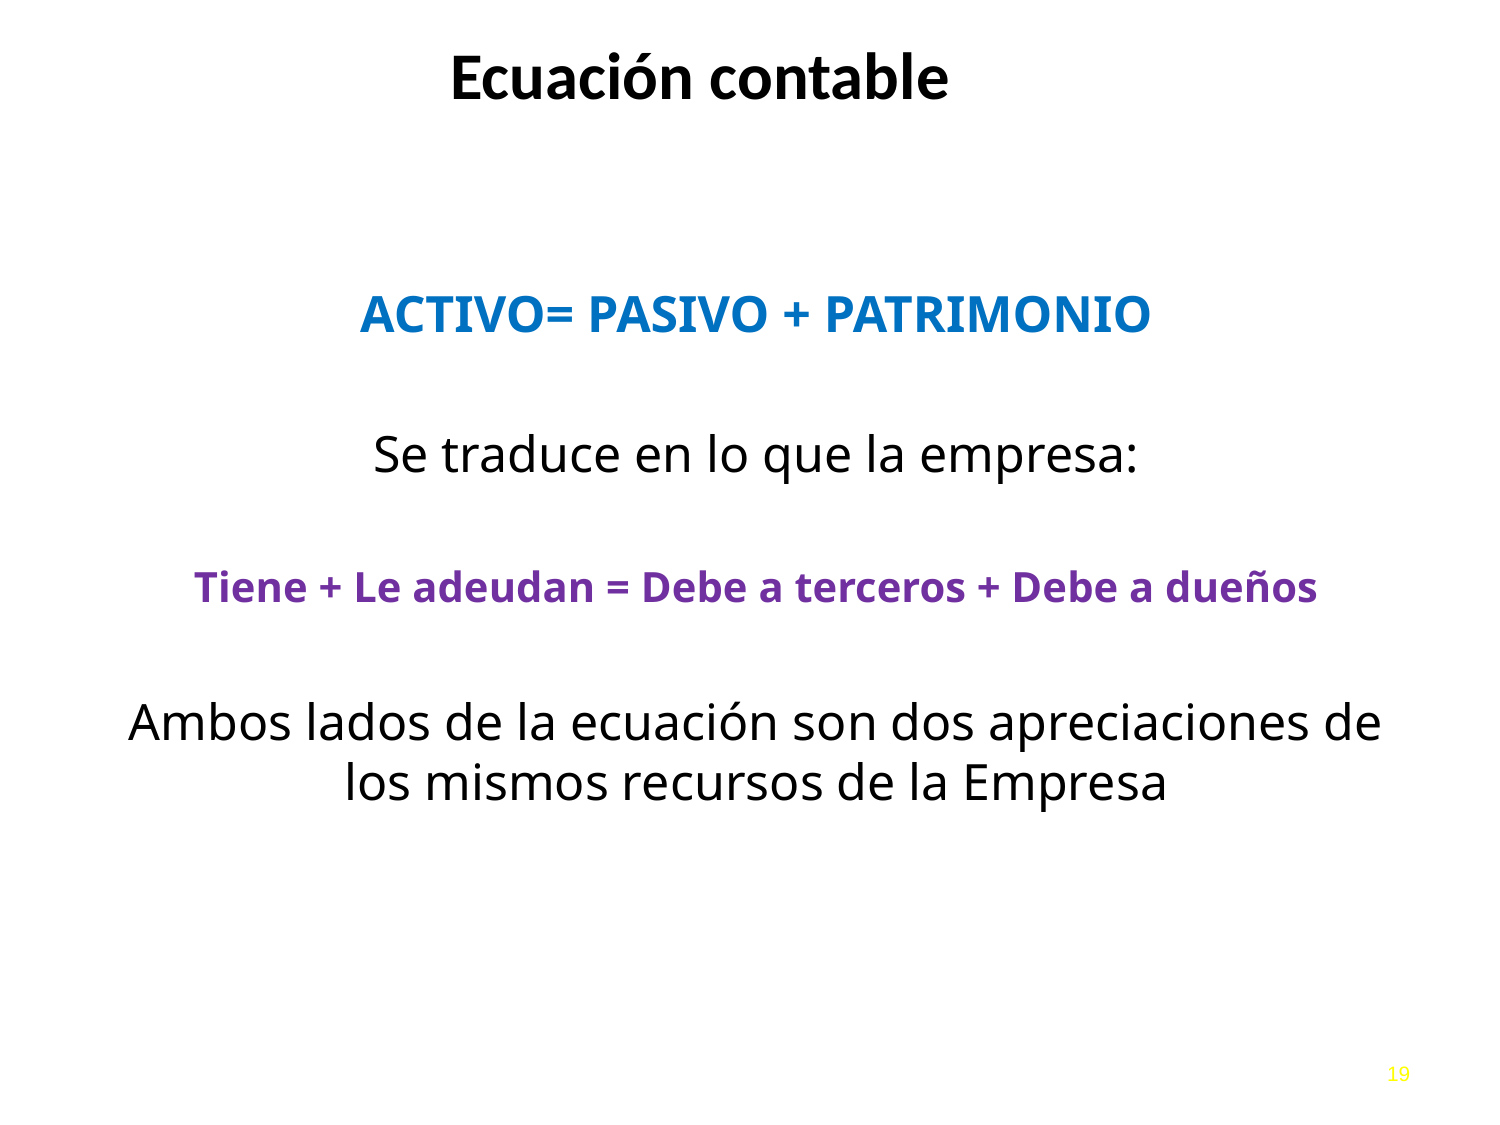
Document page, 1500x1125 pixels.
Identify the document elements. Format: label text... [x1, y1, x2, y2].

list ACTIVO= PASIVO + PATRIMONIO Se traduce en lo que la empresa: Tiene + Le adeudan = Debe a terceros + Debe a dueños Ambos lados de la ecuación son dos apreciaciones de los mismos recursos de la Empresa [75, 275, 1438, 950]
title Ecuación contable [62, 24, 1338, 213]
slide_number 19 [1074, 1042, 1425, 1103]
